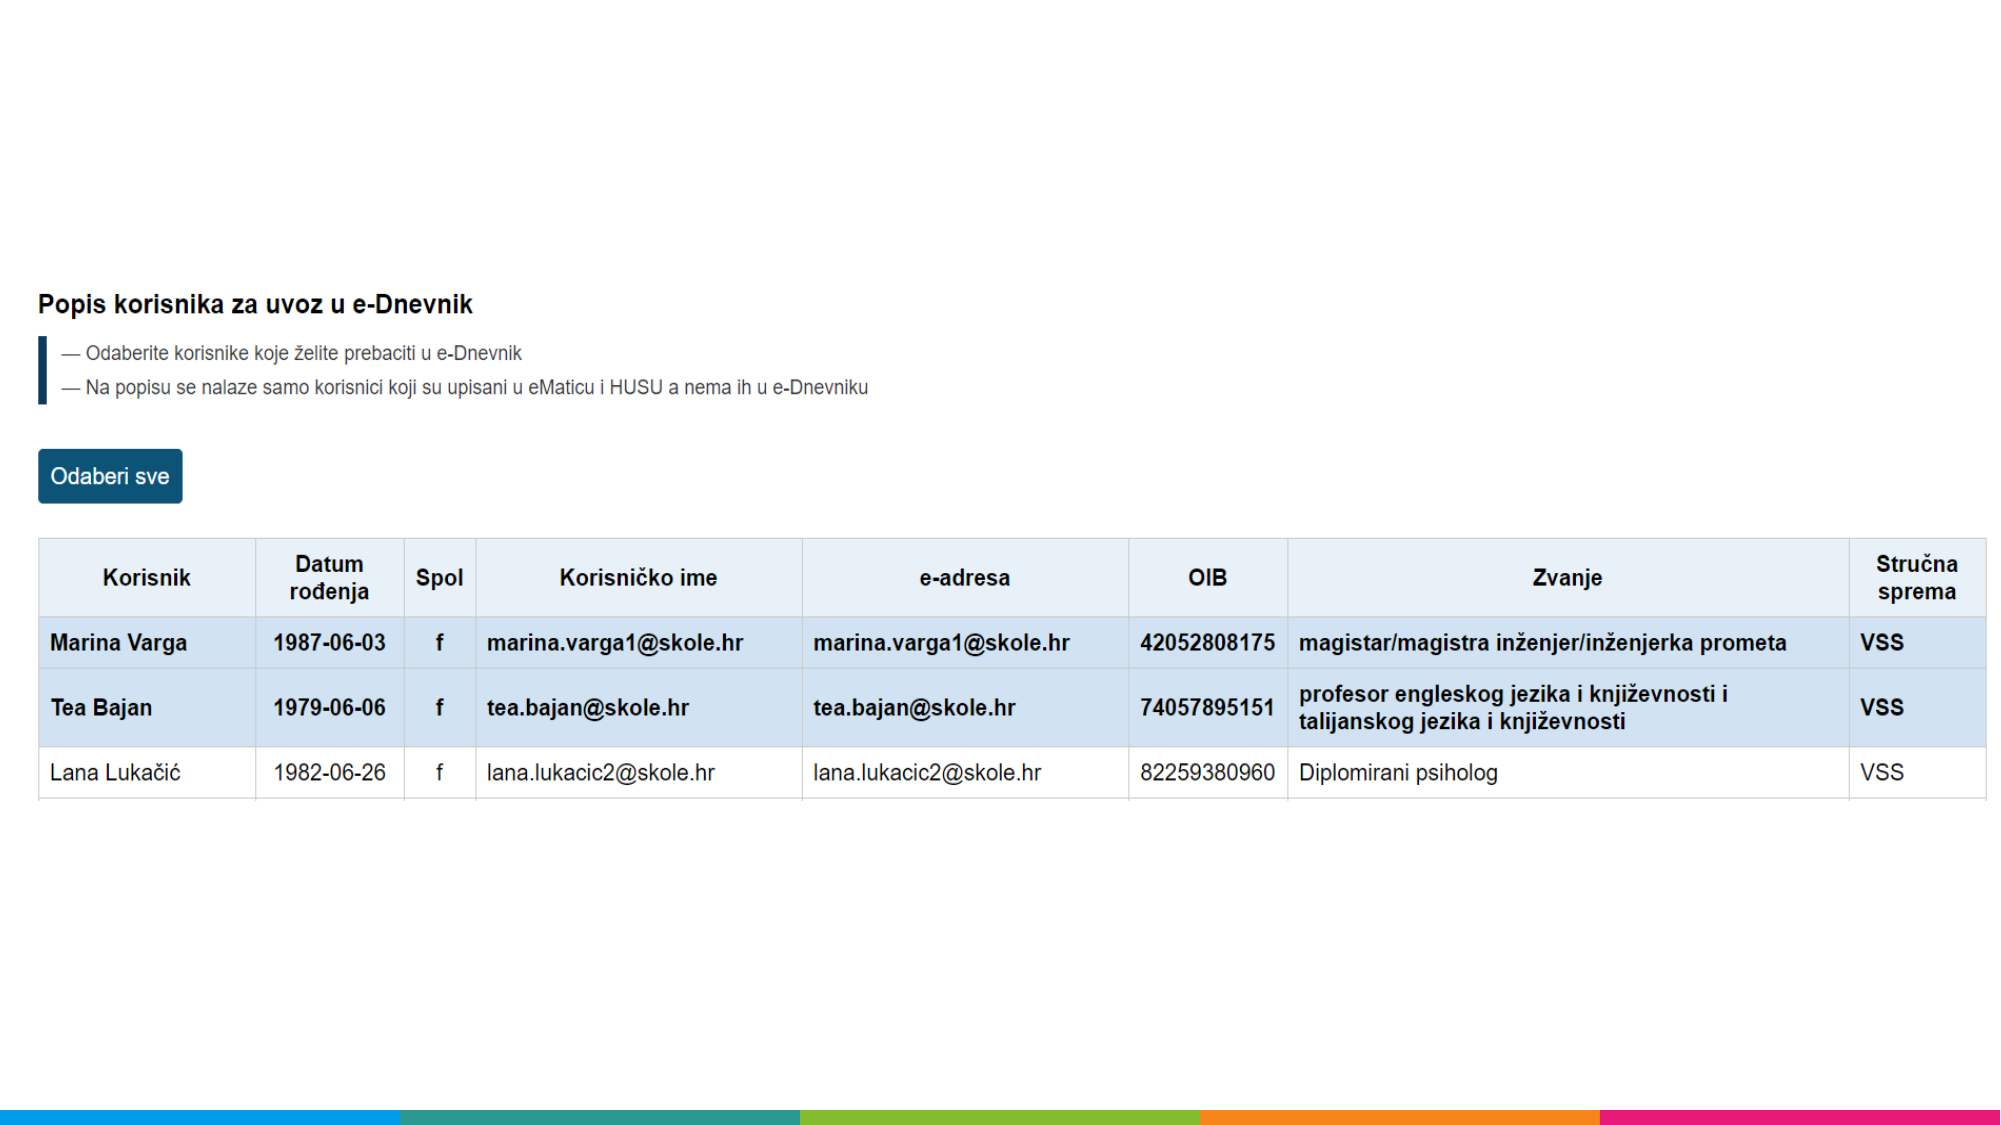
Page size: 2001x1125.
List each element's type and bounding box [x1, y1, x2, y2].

picture [32, 253, 1992, 801]
